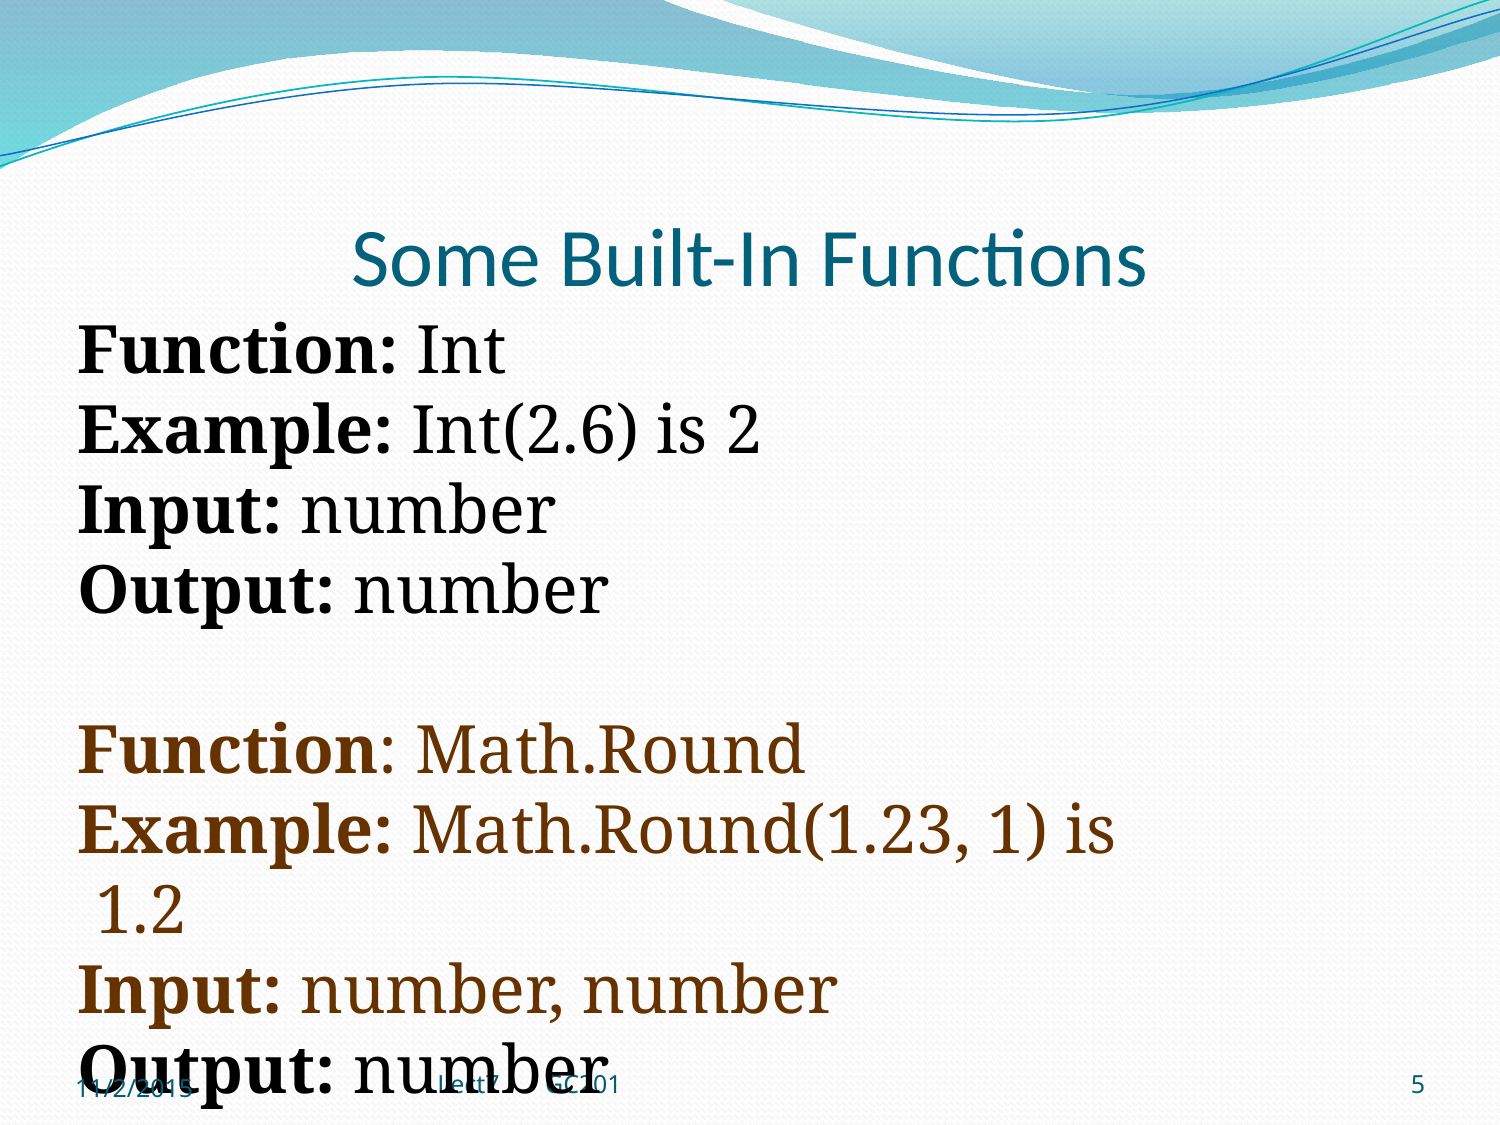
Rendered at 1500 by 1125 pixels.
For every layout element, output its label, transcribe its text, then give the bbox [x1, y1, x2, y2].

title Some Built-In Functions [75, 115, 1425, 303]
text_box Function: Int Example: Int(2.6) is 2 Input: number Output: number Function: Math.Round Example: Math.Round(1.23, 1) is 1.2 Input: number, number Output: number [62, 299, 1200, 1125]
slide_number 5 [1299, 1042, 1425, 1103]
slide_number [75, 1042, 425, 1103]
footer Lect7 GC201 [437, 1042, 988, 1103]
